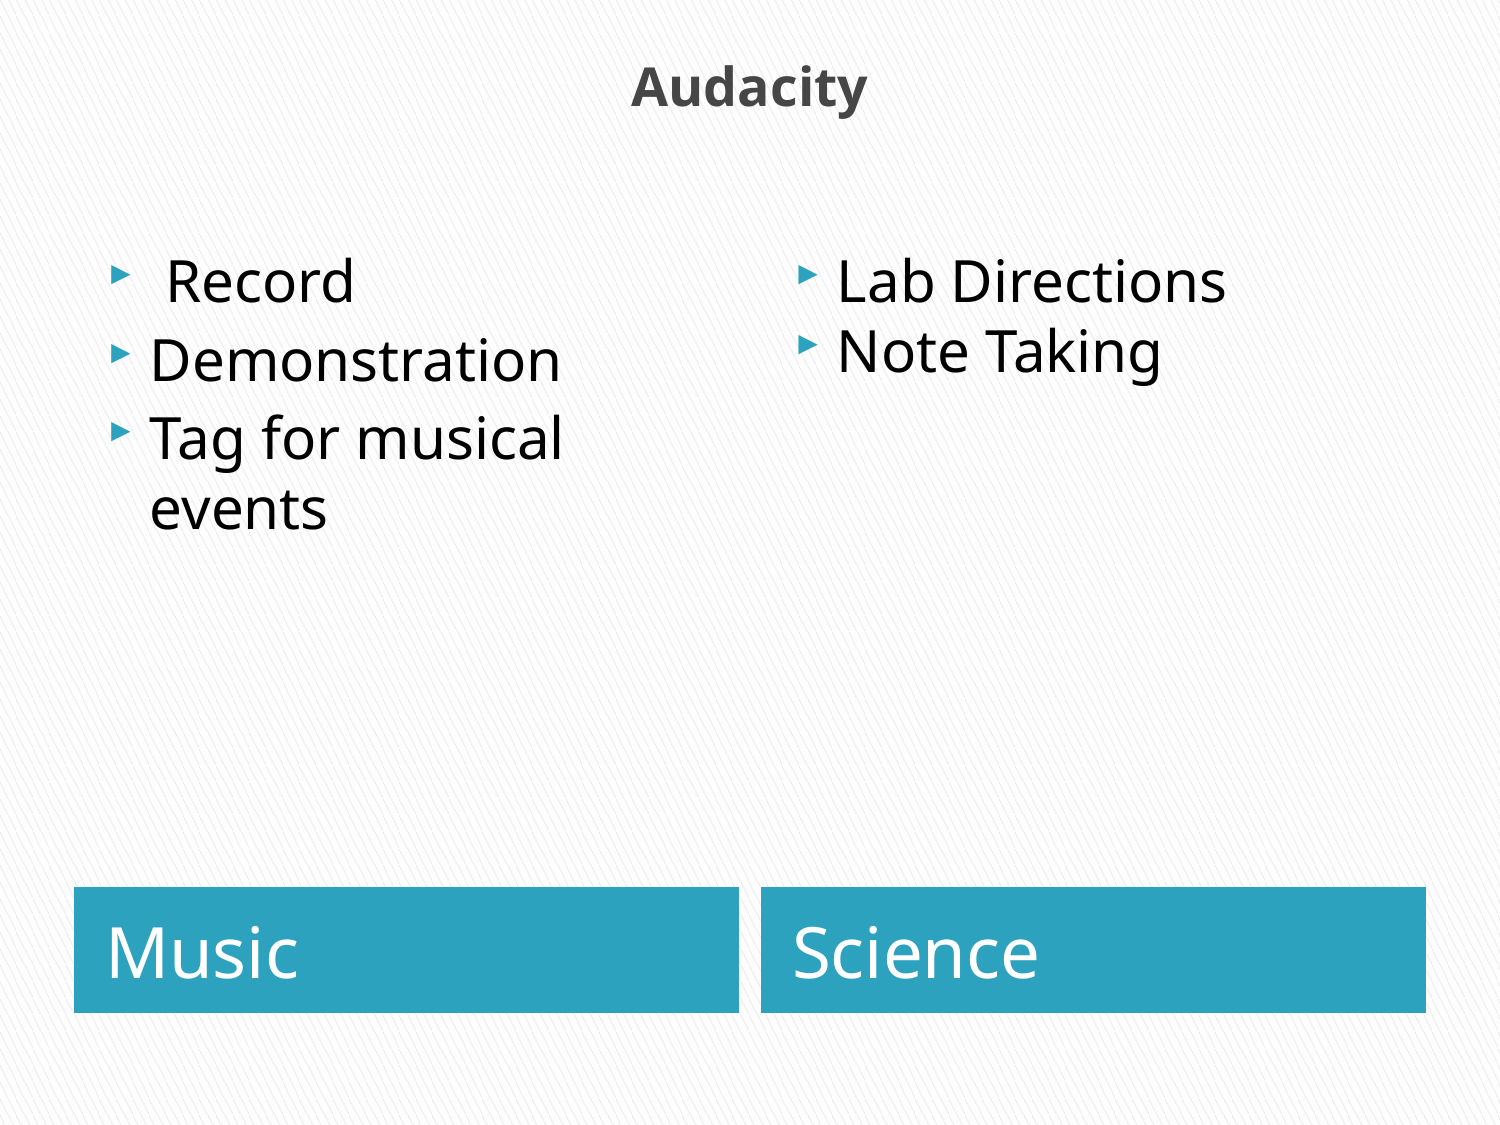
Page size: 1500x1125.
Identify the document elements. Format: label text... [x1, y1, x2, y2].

title Audacity [75, 44, 1425, 125]
list Science [761, 887, 1426, 1013]
list Lab Directions Note Taking [761, 236, 1426, 884]
list Record Demonstration Tag for musical events [74, 236, 738, 884]
list Music [74, 887, 739, 1013]
